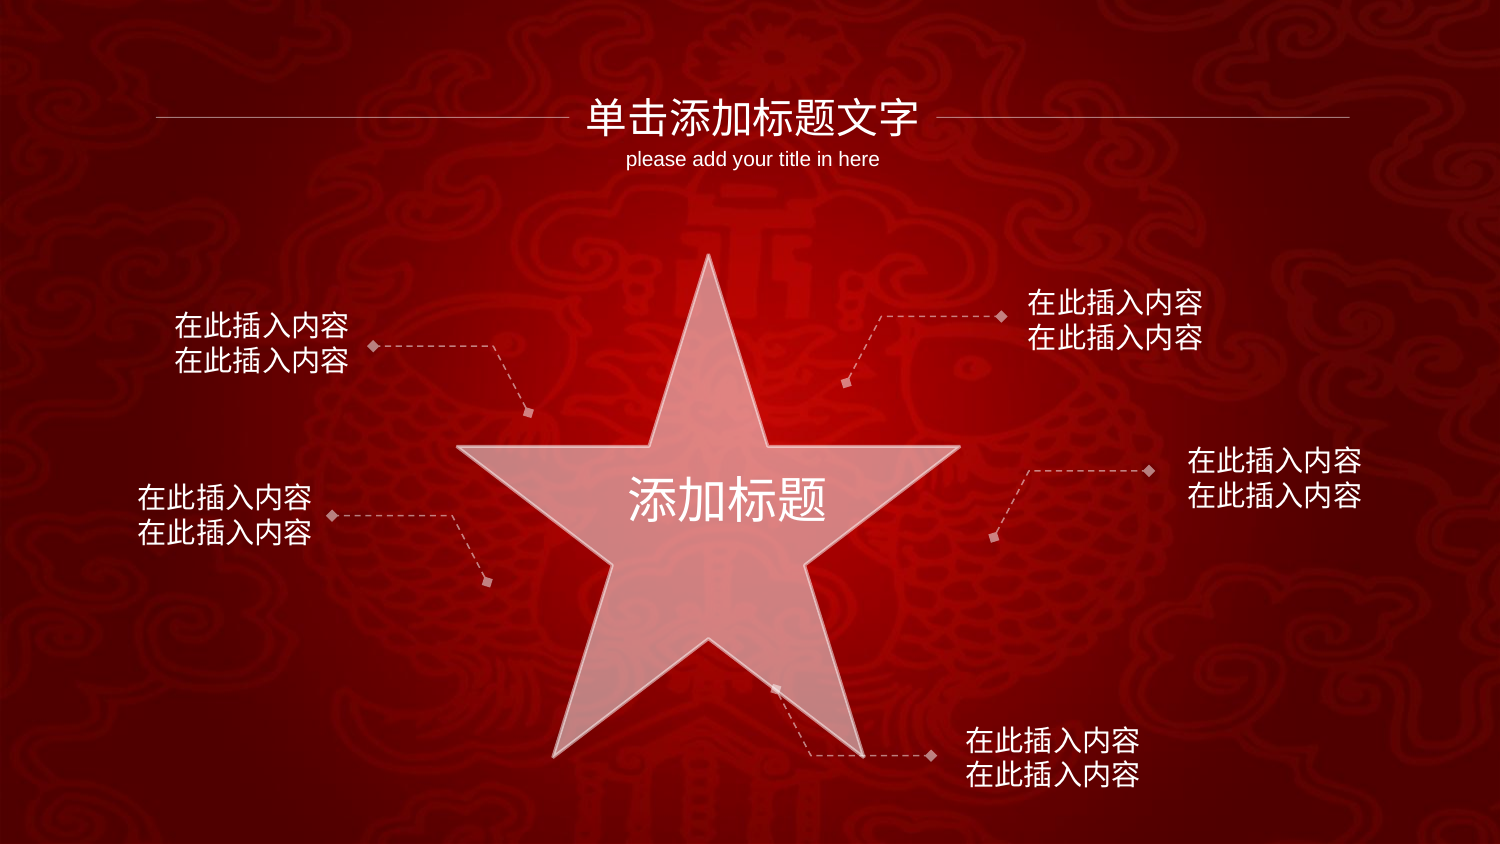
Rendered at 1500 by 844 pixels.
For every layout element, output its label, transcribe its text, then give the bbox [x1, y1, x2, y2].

text_box 在此插入内容 在此插入内容 [122, 471, 329, 557]
text_box 在此插入内容 在此插入内容 [1172, 434, 1378, 520]
text_box [367, 339, 534, 419]
text_box [770, 683, 938, 762]
text_box [456, 253, 961, 758]
text_box [988, 464, 1156, 543]
text_box 在此插入内容 在此插入内容 [950, 714, 1156, 800]
text_box [329, 509, 493, 588]
text_box 添加标题 [612, 461, 854, 536]
text_box 单击添加标题文字 [570, 84, 935, 150]
picture [0, 0, 1500, 844]
text_box [840, 310, 1008, 389]
text_box please add your title in here [610, 138, 895, 179]
text_box 在此插入内容 在此插入内容 [1013, 276, 1219, 362]
text_box 在此插入内容 在此插入内容 [159, 300, 365, 385]
